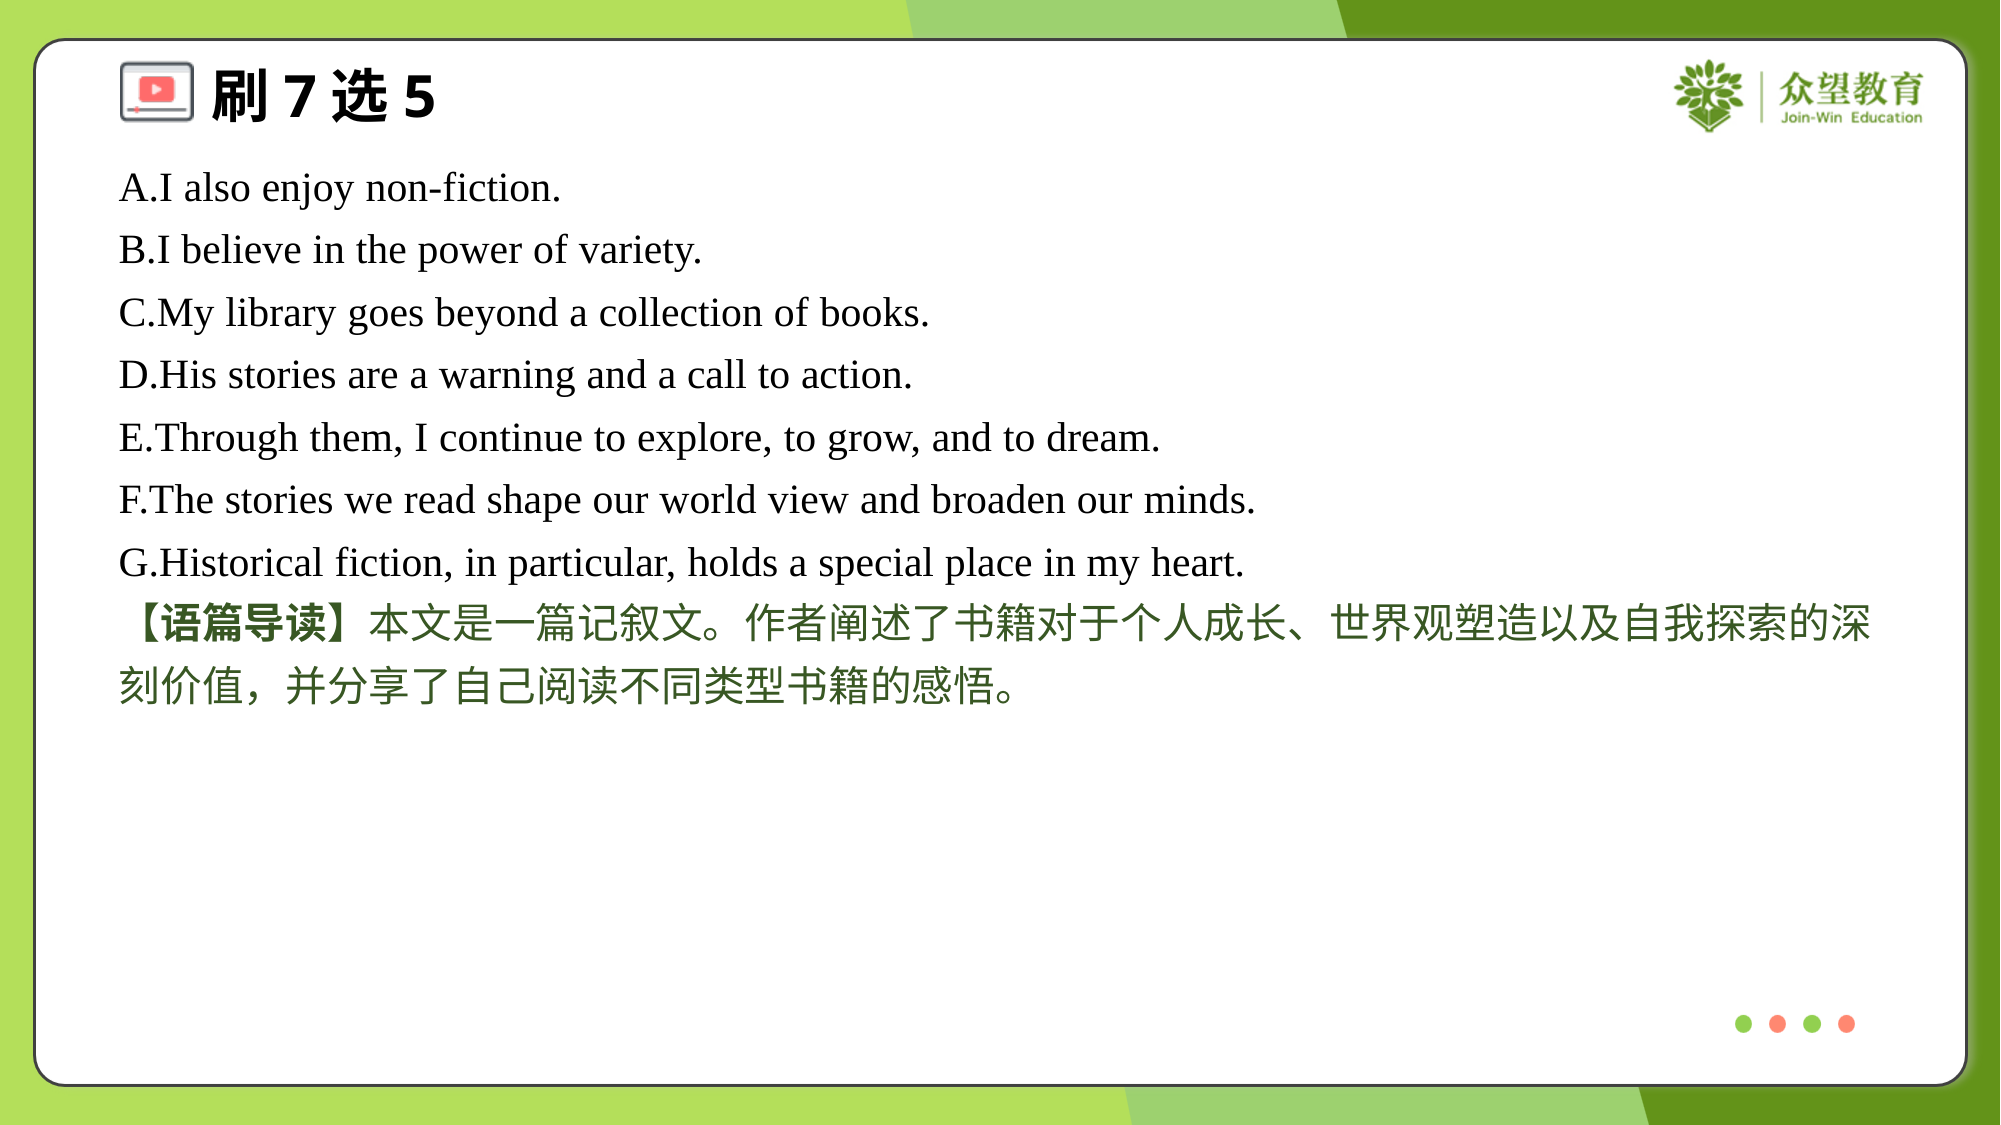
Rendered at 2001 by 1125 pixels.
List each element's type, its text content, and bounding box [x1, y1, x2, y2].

text_box A.I also enjoy non-fiction. B.I believe in the power of variety. C.My library goes beyond a collection of books. D.His stories are a warning and a call to action. E.Through them, I continue to explore, to grow, and to dream. F.The stories we read shape our world view and broaden our minds. G.Historical fiction, in particular, holds a special place in my heart. [118, 146, 1883, 579]
text_box 【语篇导读】本文是一篇记叙文。作者阐述了书籍对于个人成长、世界观塑造以及自我探索的深刻价值，并分享了自己阅读不同类型书籍的感悟。 [118, 584, 1883, 705]
picture [0, 0, 2000, 1125]
